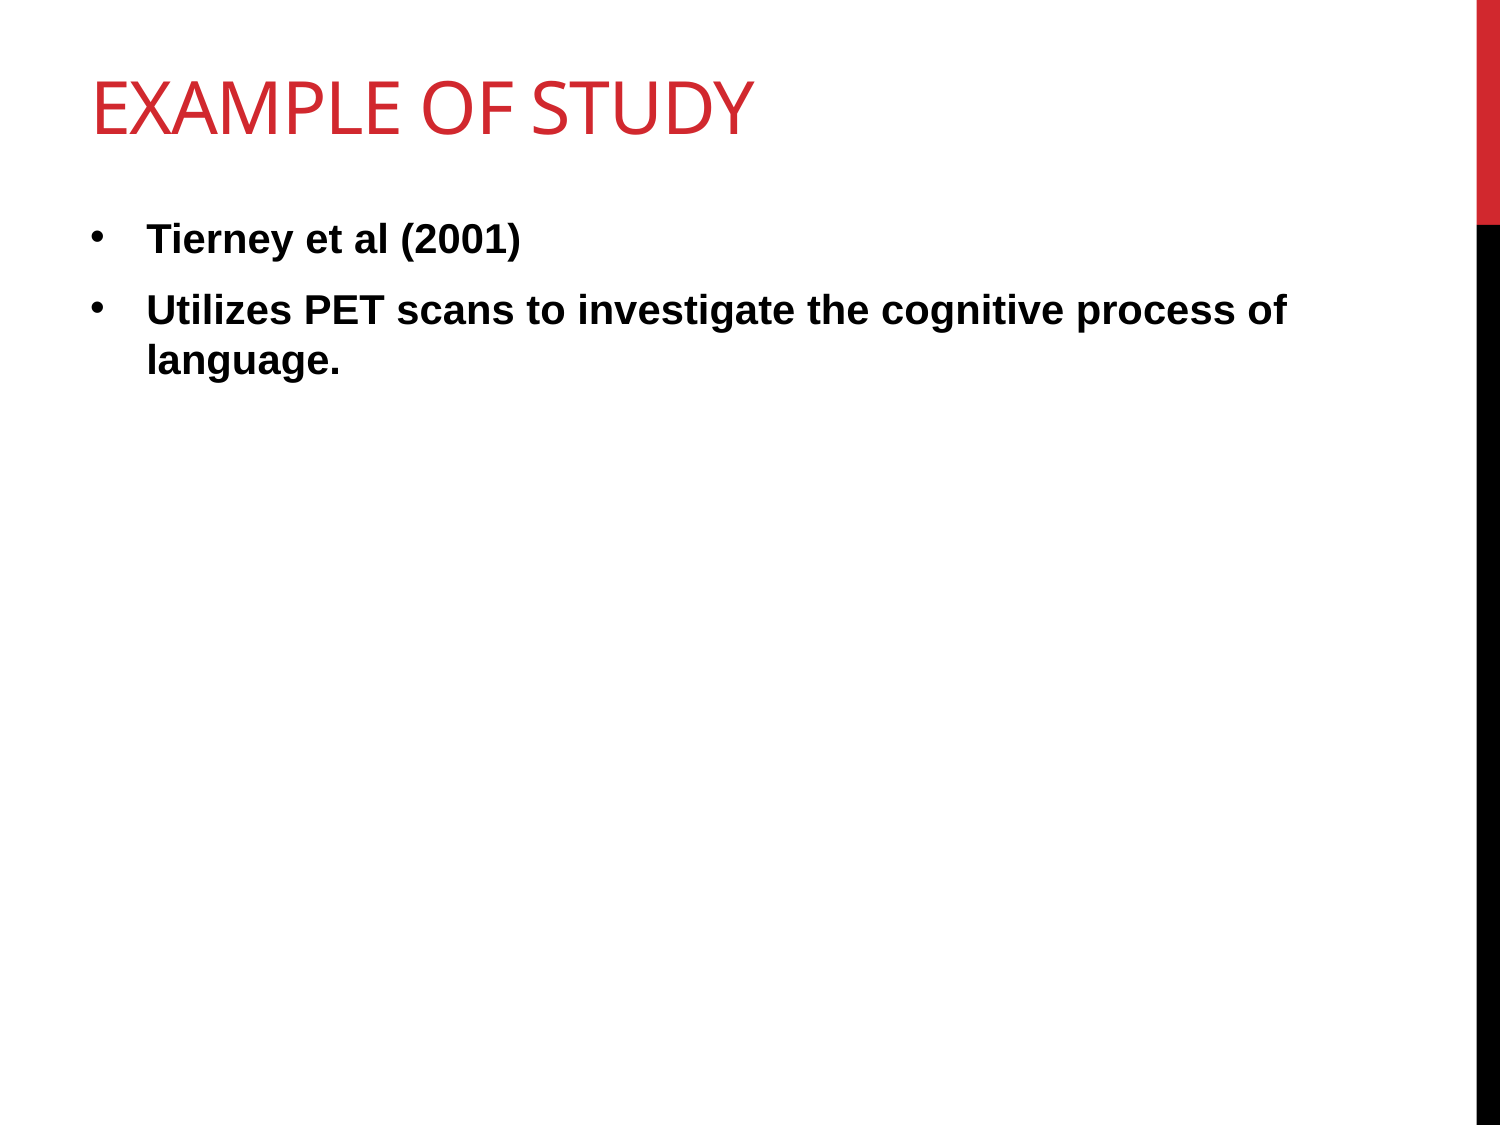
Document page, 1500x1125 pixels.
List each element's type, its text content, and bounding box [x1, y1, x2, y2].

title Example of study [75, 52, 1025, 157]
list Tierney et al (2001) Utilizes PET scans to investigate the cognitive process of language. [75, 204, 1448, 1059]
